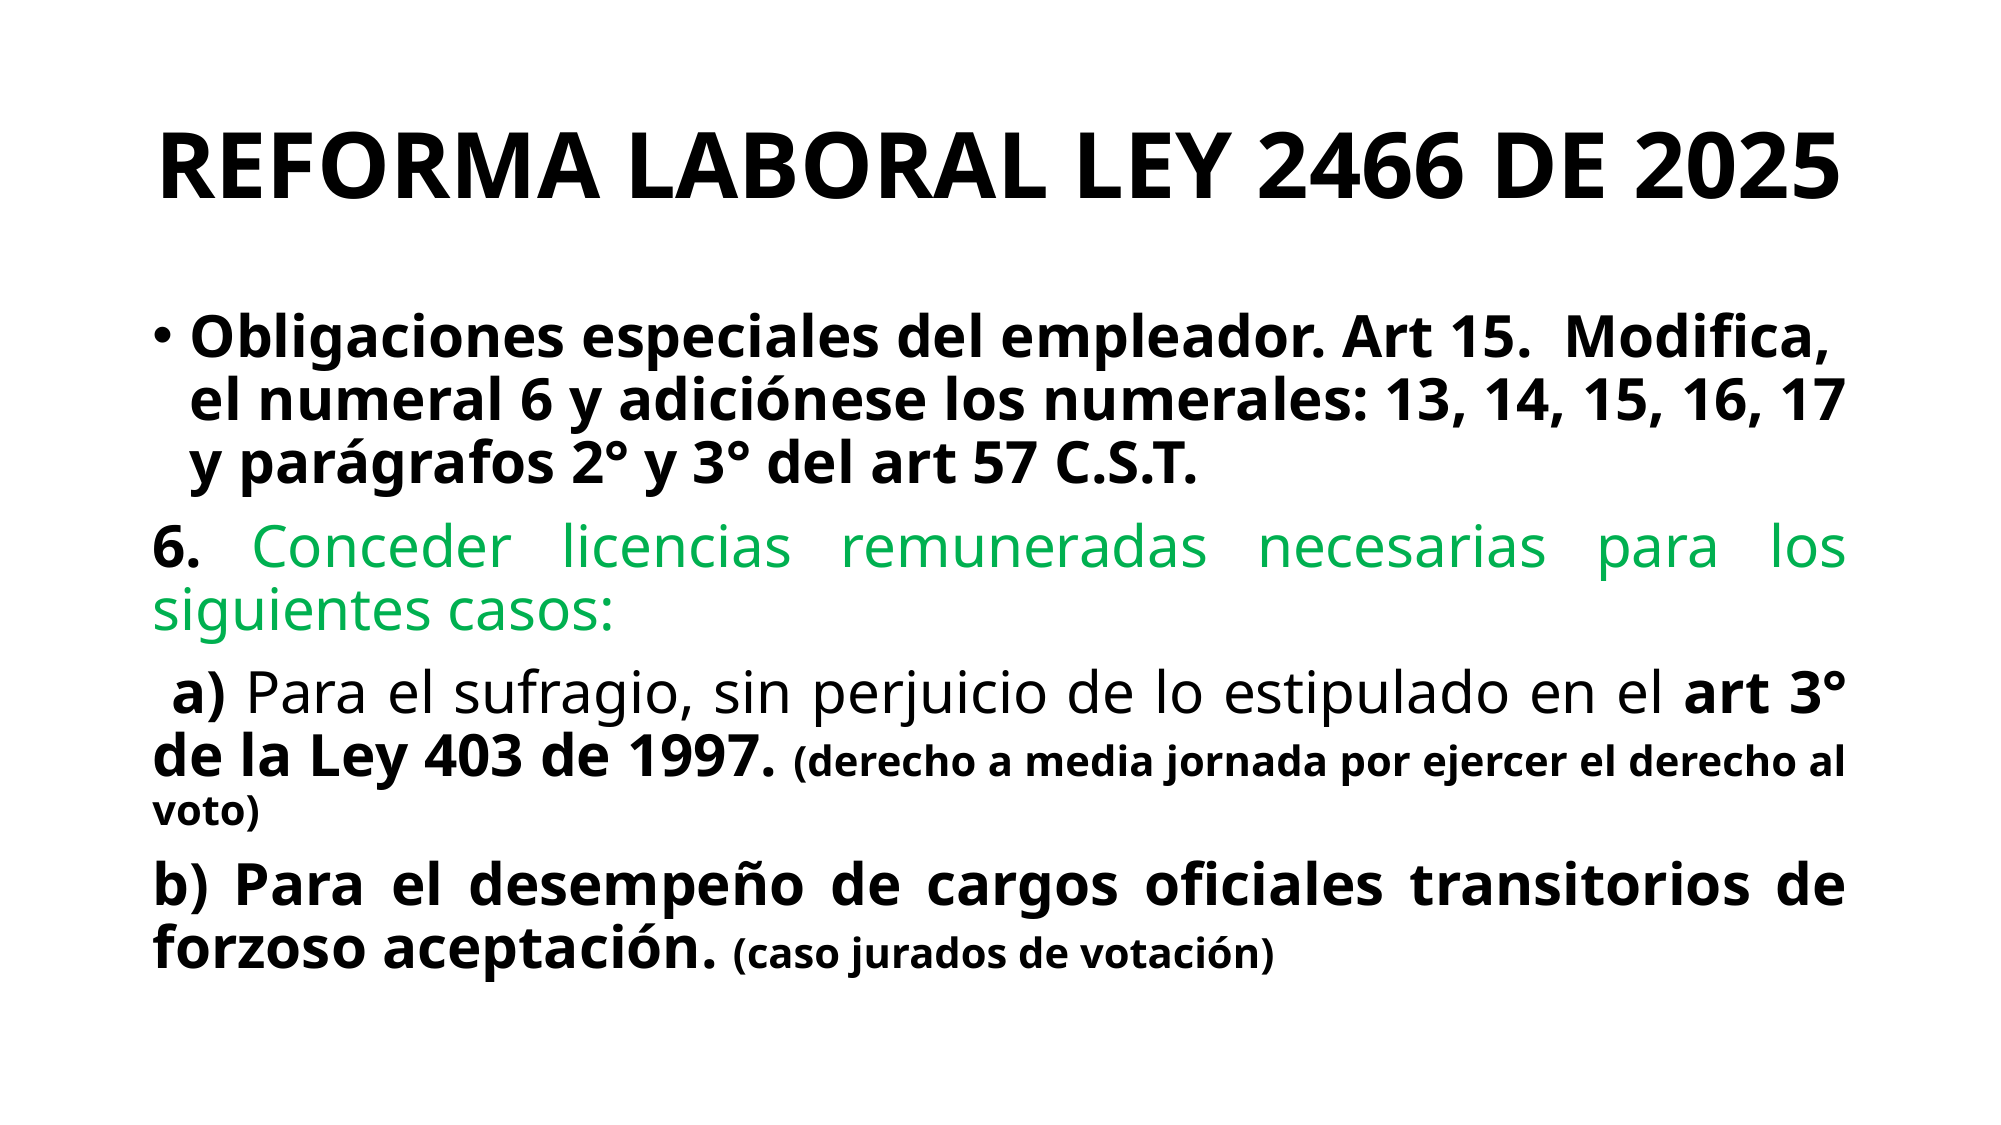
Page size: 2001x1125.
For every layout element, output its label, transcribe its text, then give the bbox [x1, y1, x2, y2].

list Obligaciones especiales del empleador. Art 15. Modifica, el numeral 6 y adiciónese los numerales: 13, 14, 15, 16, 17 y parágrafos 2° y 3° del art 57 C.S.T. 6. Conceder licencias remuneradas necesarias para los siguientes casos: a) Para el sufragio, sin perjuicio de lo estipulado en el art 3° de la Ley 403 de 1997. (derecho a media jornada por ejercer el derecho al voto) b) Para el desempeño de cargos oficiales transitorios de forzoso aceptación. (caso jurados de votación) [137, 299, 1863, 1014]
title REFORMA LABORAL LEY 2466 DE 2025 [137, 59, 1863, 278]
